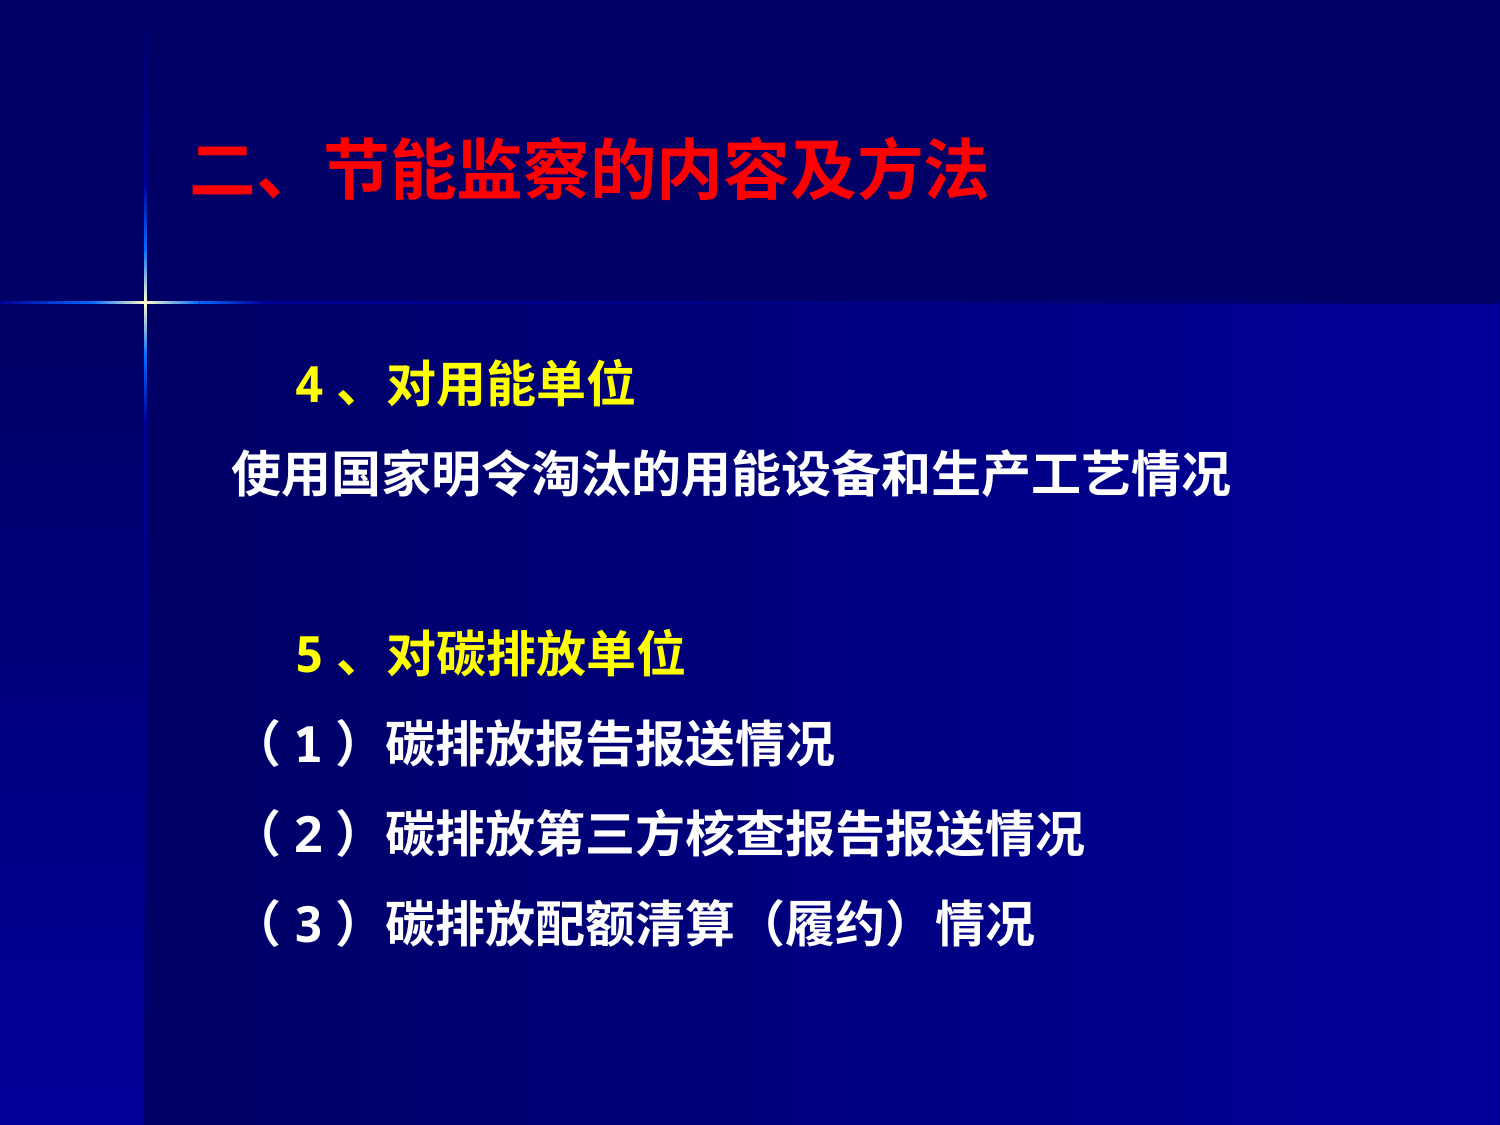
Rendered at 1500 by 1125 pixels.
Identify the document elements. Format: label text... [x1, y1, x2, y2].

title 二、节能监察的内容及方法 [174, 49, 1413, 286]
list 4、对用能单位 使用国家明令淘汰的用能设备和生产工艺情况 5、对碳排放单位 （1）碳排放报告报送情况 （2）碳排放第三方核查报告报送情况 （3）碳排放配额清算（履约）情况 [159, 314, 1413, 1001]
